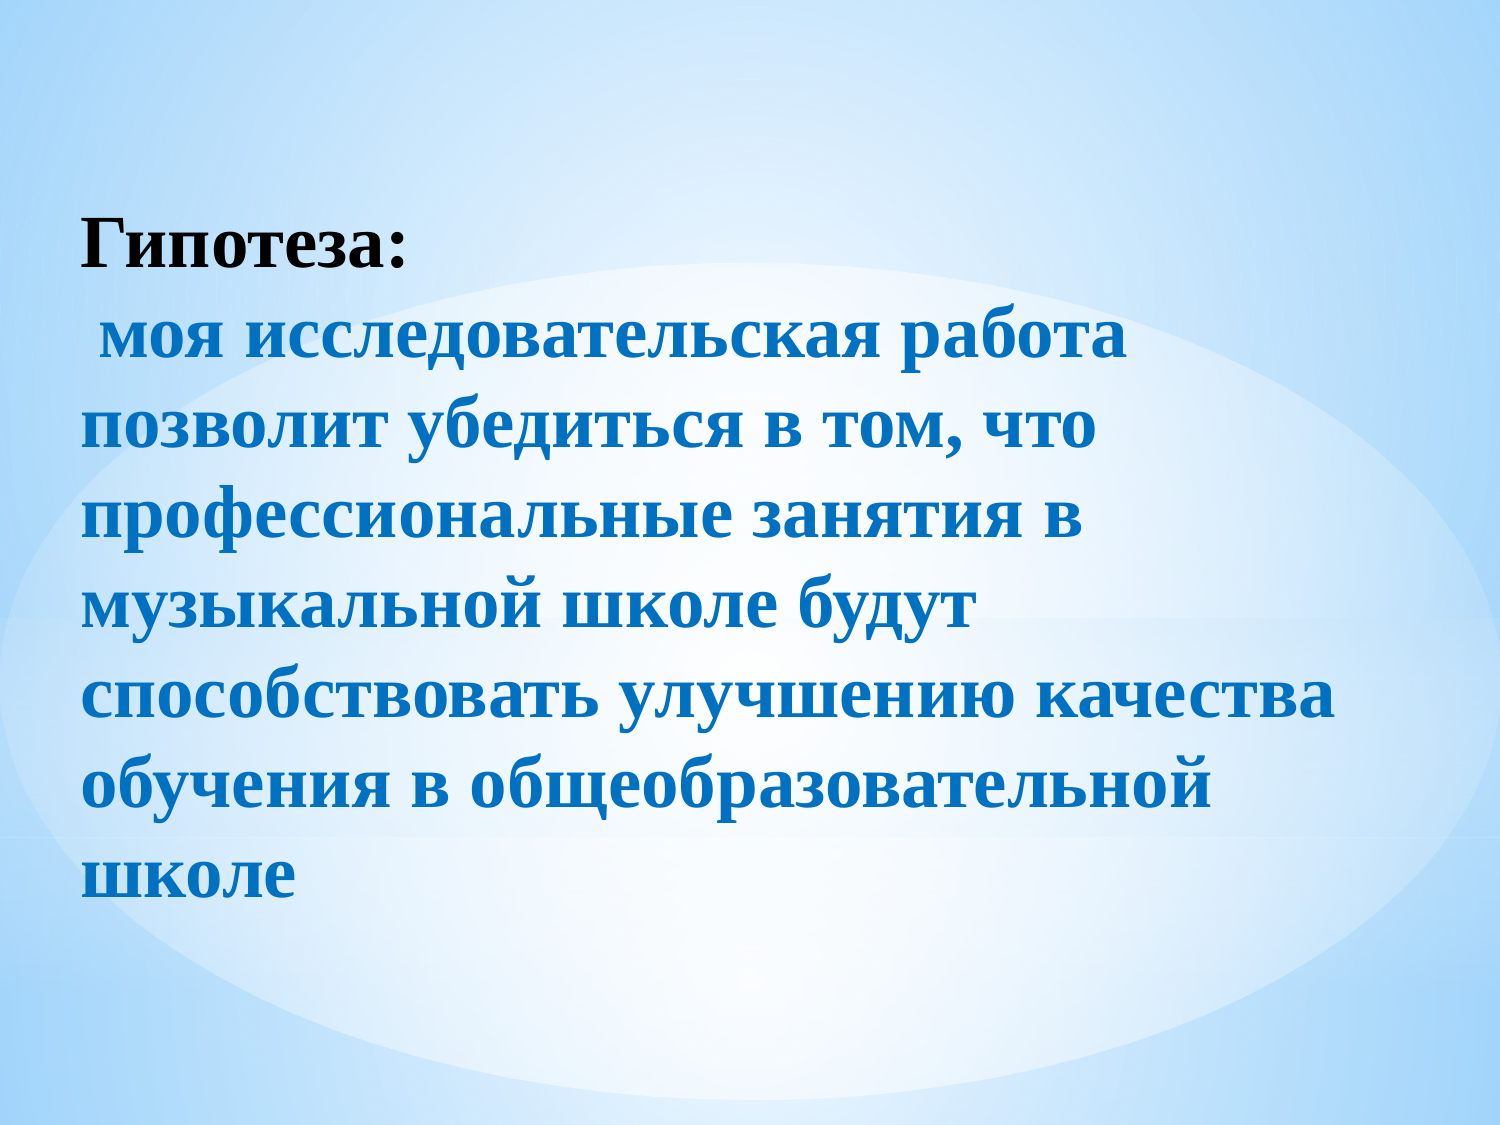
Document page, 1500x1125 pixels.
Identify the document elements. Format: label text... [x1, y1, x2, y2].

title Гипотеза: моя исследовательская работа позволит убедиться в том, что профессиональные занятия в музыкальной школе будут способствовать улучшению качества обучения в общеобразовательной школе [64, 184, 1424, 1024]
